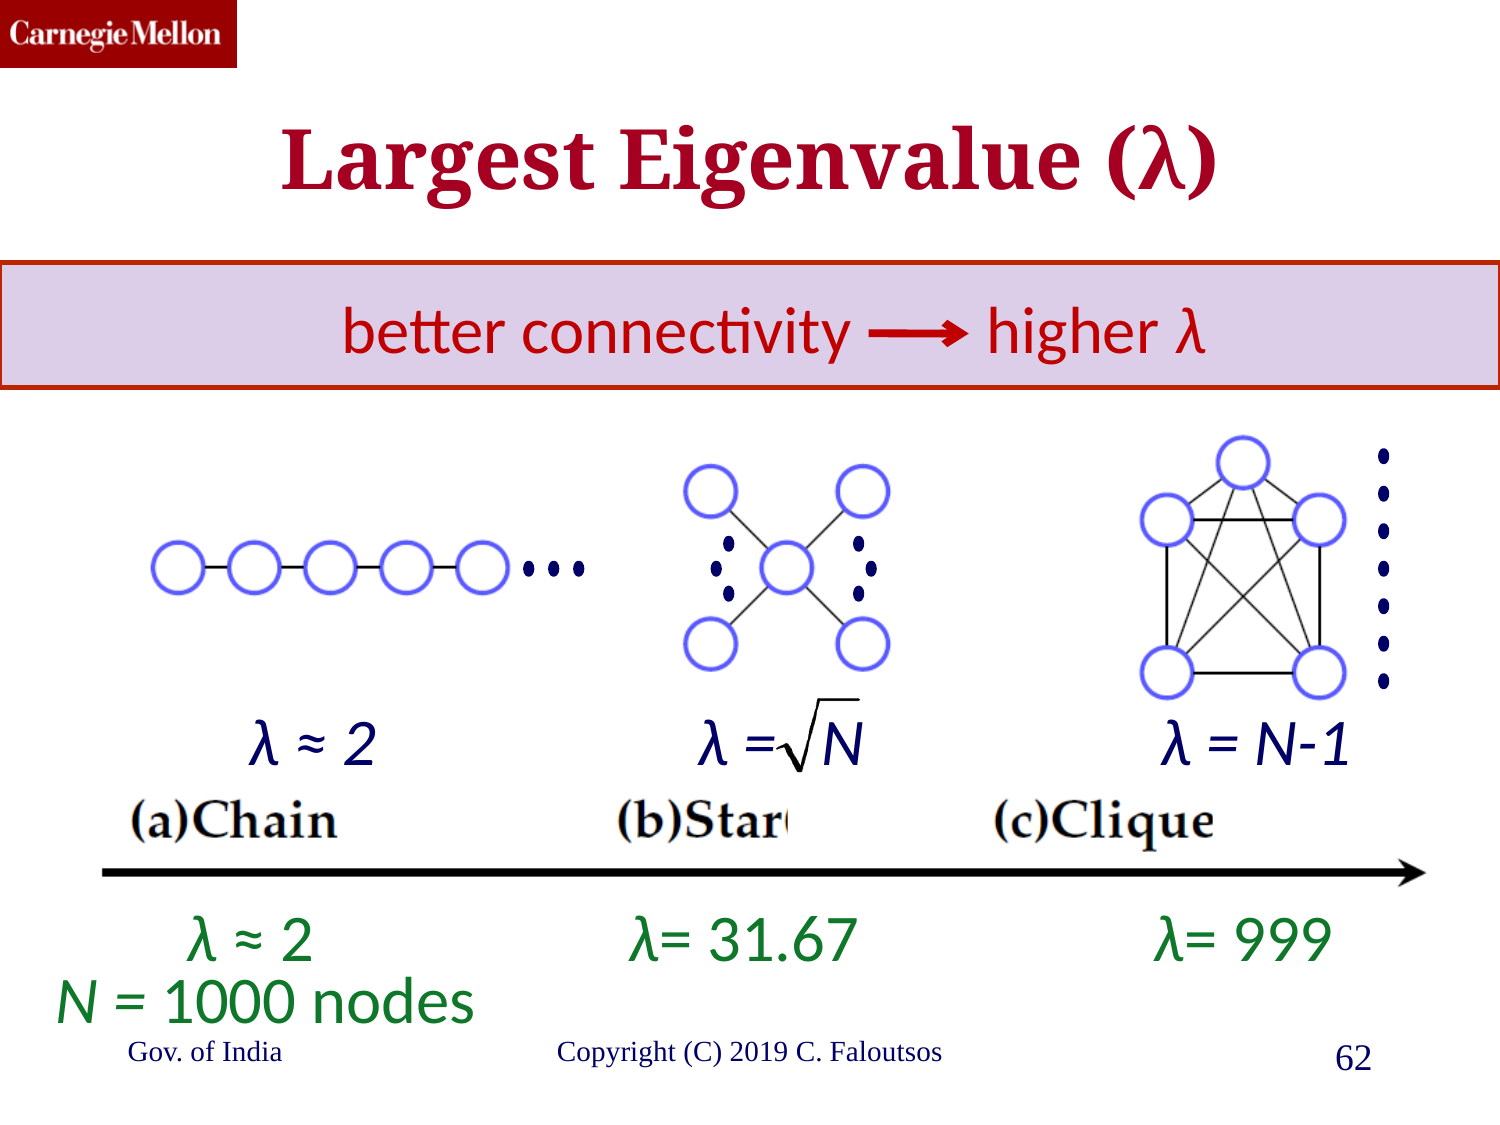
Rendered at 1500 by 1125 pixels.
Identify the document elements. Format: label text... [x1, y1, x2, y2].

text_box λ= 31.67 [587, 896, 900, 983]
slide_number Gov. of India [112, 1024, 426, 1101]
text_box better connectivity higher λ [287, 279, 1275, 374]
text_box N = 1000 nodes [0, 949, 532, 1045]
footer Copyright (C) 2019 C. Faloutsos [512, 1024, 988, 1101]
slide_number 62 [1074, 1024, 1388, 1101]
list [87, 428, 1438, 888]
title Largest Eigenvalue (λ) [112, 99, 1388, 213]
text_box λ= 999 [1124, 896, 1363, 983]
picture [0, 0, 237, 68]
text_box λ ≈ 2 [162, 896, 338, 983]
text_box [0, 260, 1500, 390]
picture [753, 624, 910, 819]
